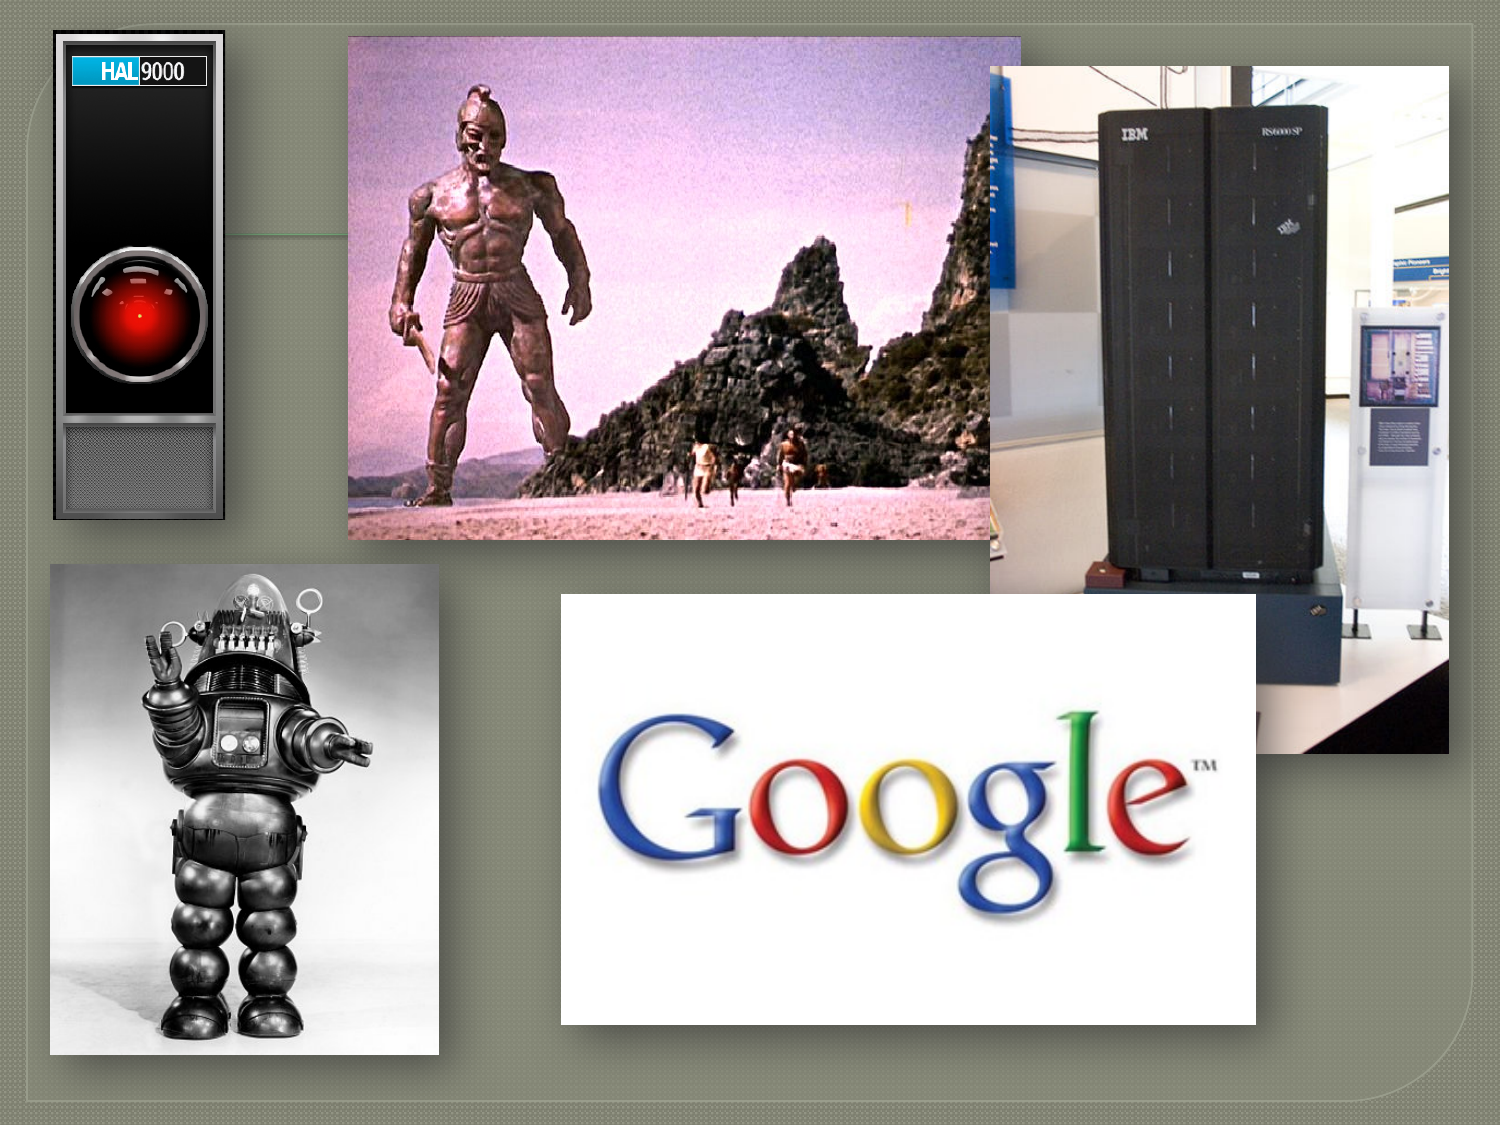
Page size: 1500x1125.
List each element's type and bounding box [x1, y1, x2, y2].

picture [49, 564, 439, 1055]
picture [348, 35, 1449, 1025]
picture [52, 30, 226, 520]
